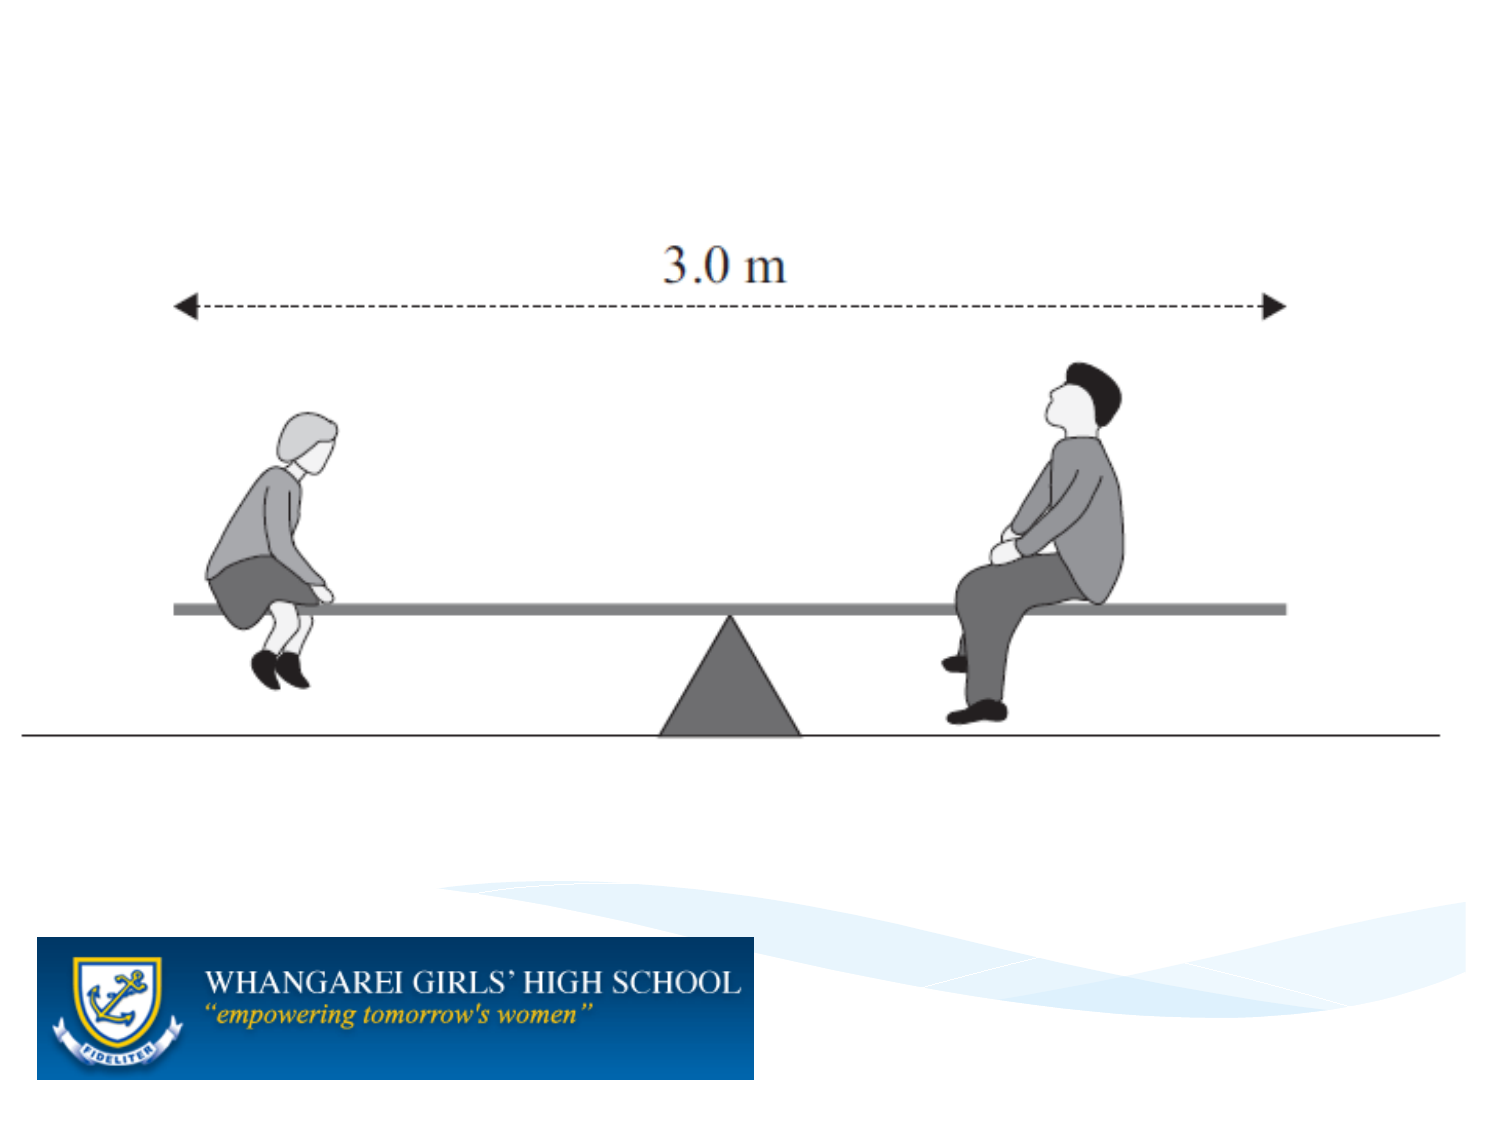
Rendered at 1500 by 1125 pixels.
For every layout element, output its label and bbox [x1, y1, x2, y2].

picture [12, 162, 1500, 809]
picture [37, 937, 754, 1080]
